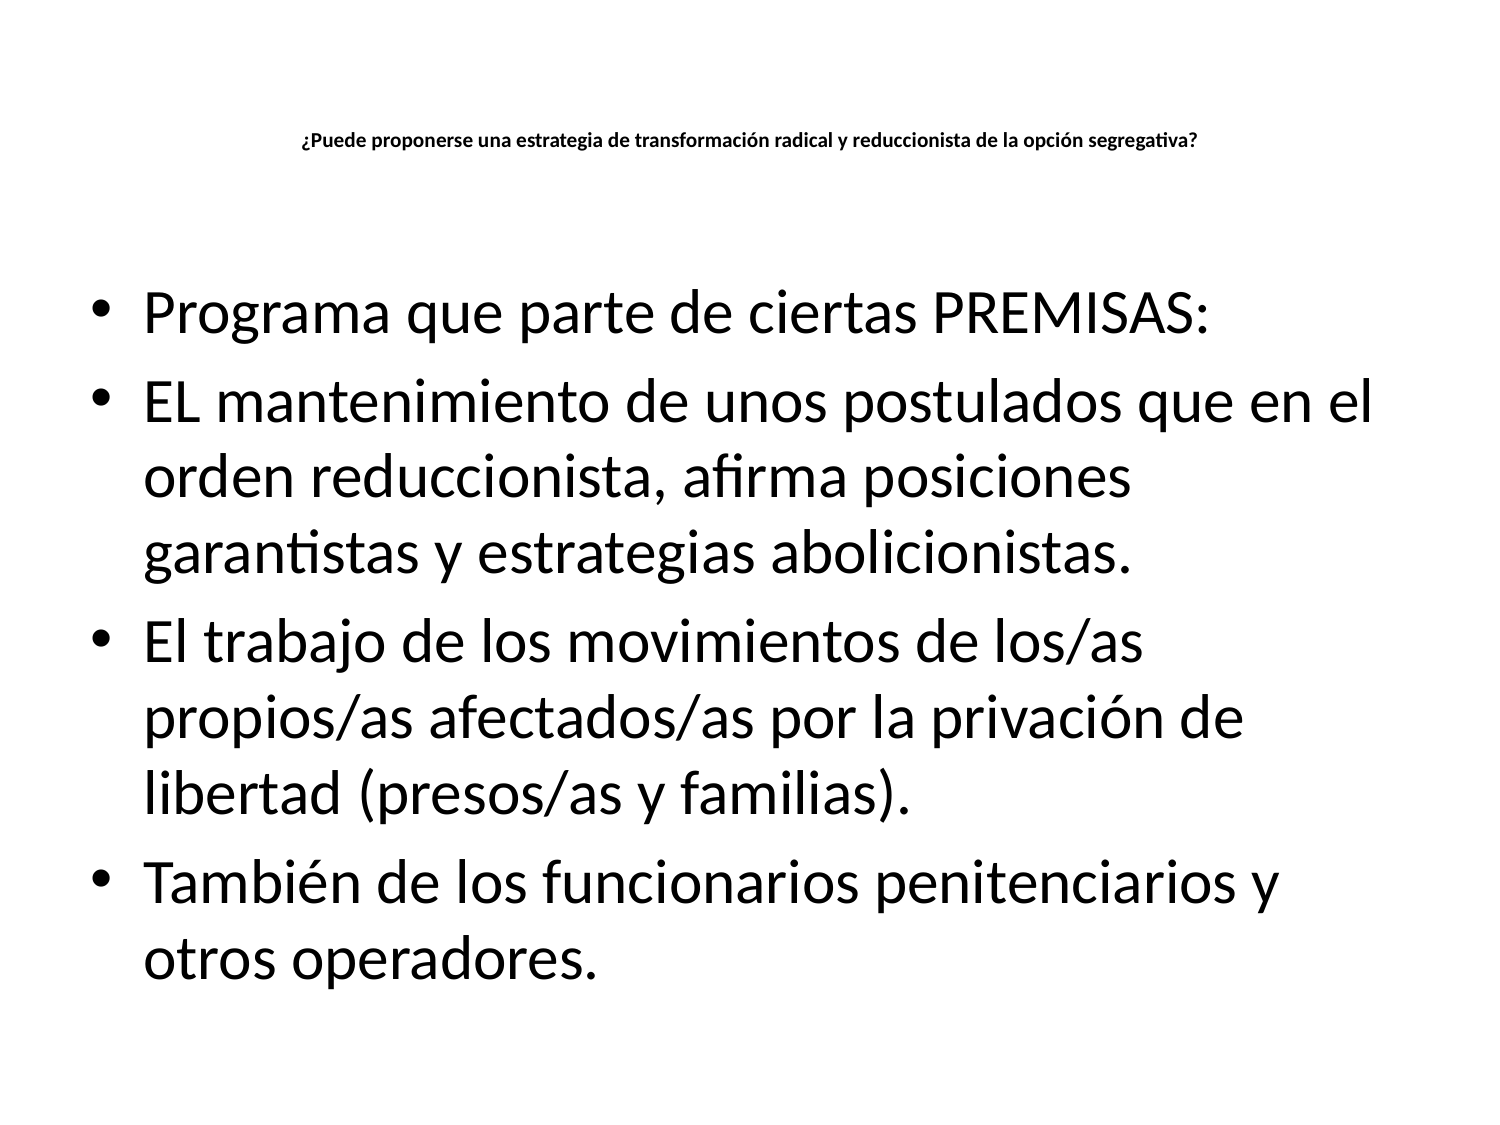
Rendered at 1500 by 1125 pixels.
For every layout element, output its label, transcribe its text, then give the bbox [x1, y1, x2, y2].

list Programa que parte de ciertas PREMISAS: EL mantenimiento de unos postulados que en el orden reduccionista, afirma posiciones garantistas y estrategias abolicionistas. El trabajo de los movimientos de los/as propios/as afectados/as por la privación de libertad (presos/as y familias). También de los funcionarios penitenciarios y otros operadores. [75, 262, 1425, 1005]
title ¿Puede proponerse una estrategia de transformación radical y reduccionista de la opción segregativa? [75, 45, 1425, 233]
